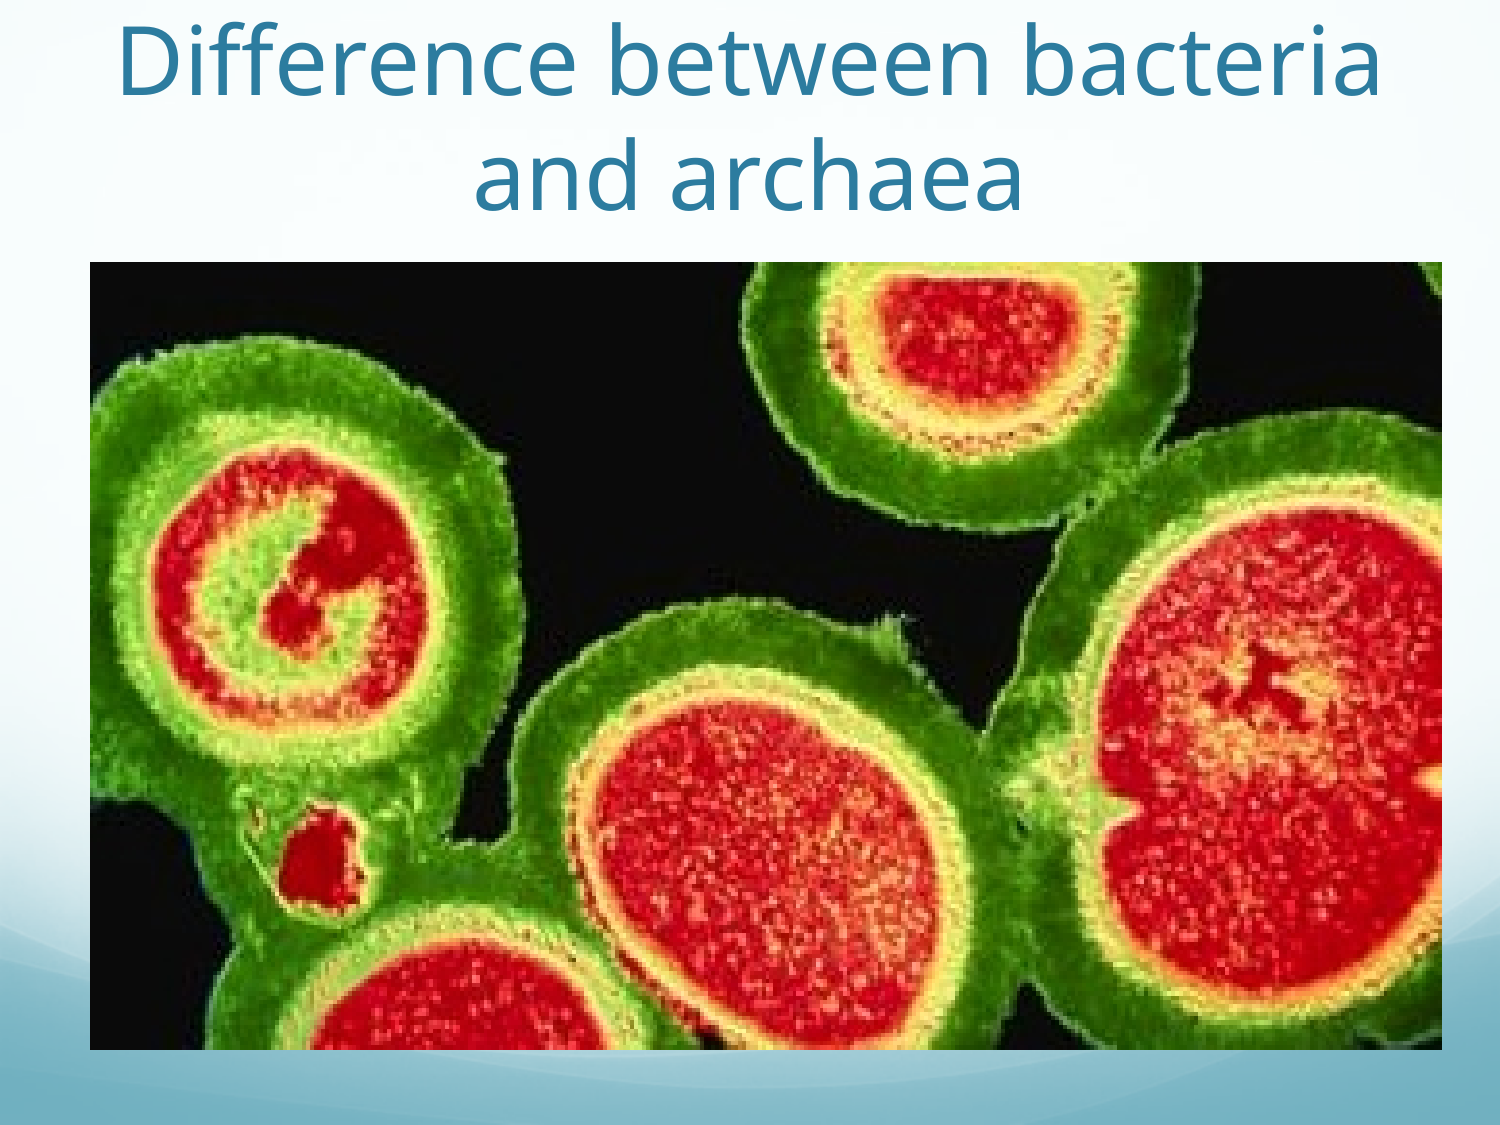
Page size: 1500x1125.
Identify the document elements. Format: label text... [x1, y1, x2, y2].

title Difference between bacteria and archaea [90, 17, 1410, 237]
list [89, 261, 1443, 1051]
